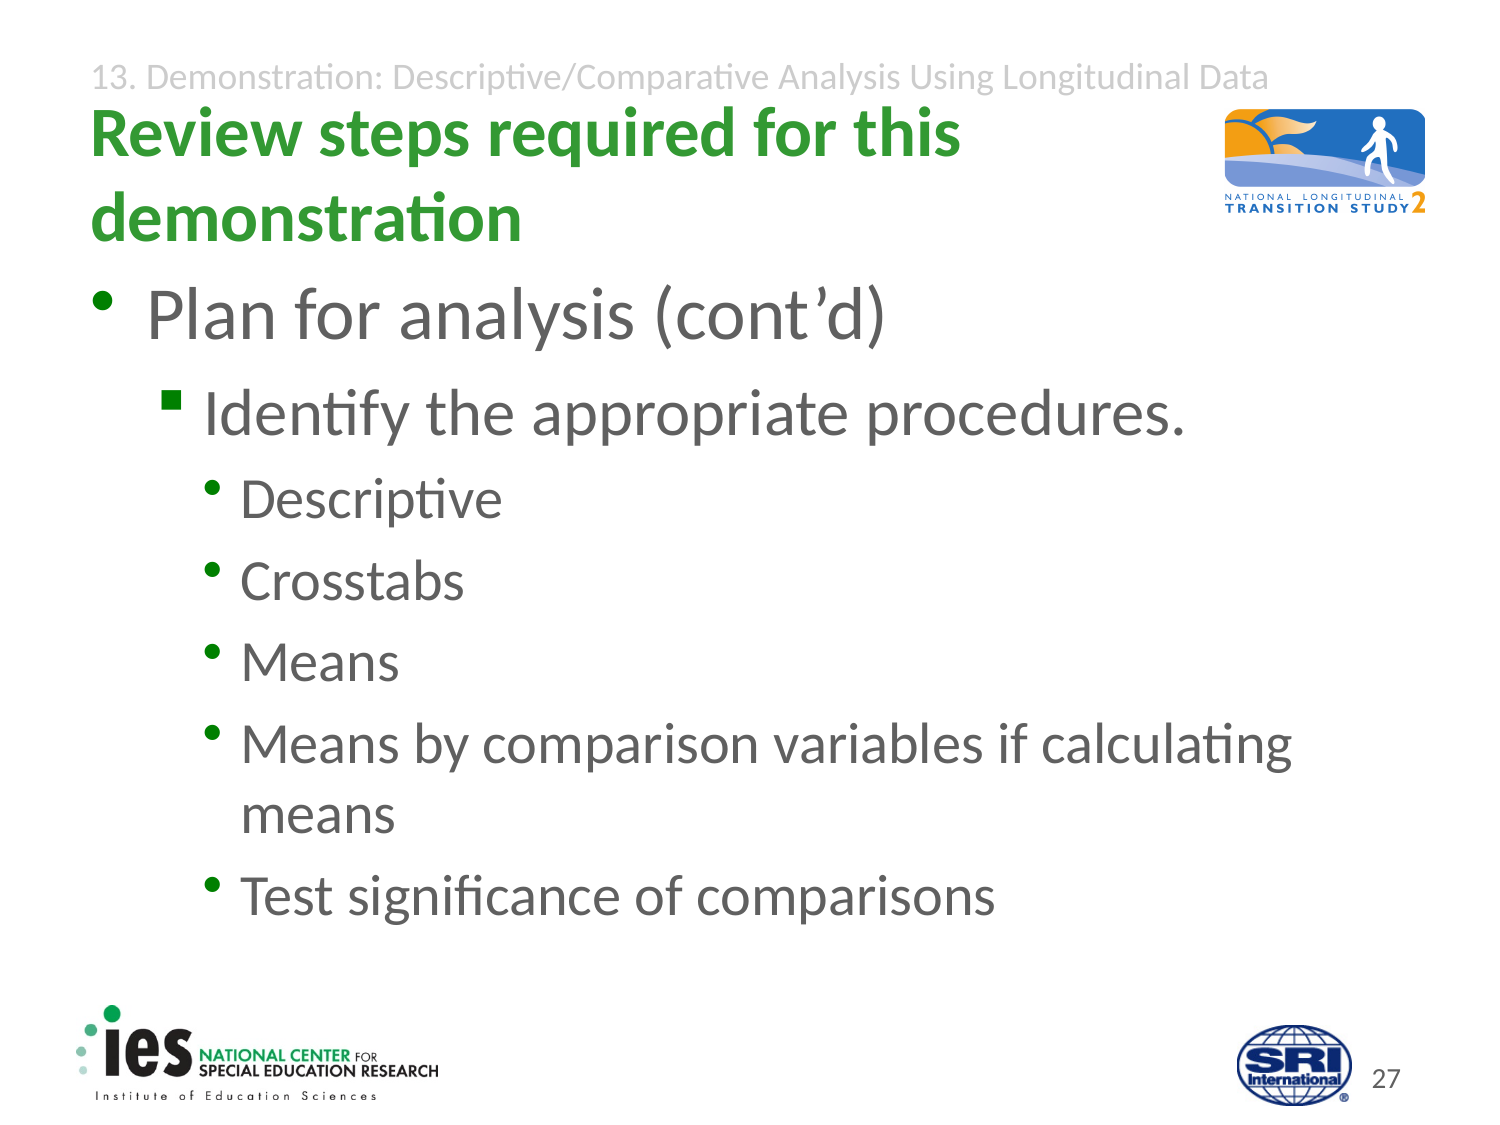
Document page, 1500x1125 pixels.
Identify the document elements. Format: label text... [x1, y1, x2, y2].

list Plan for analysis (cont’d) Identify the appropriate procedures. Descriptive Crosstabs Means Means by comparison variables if calculating means Test significance of comparisons [74, 257, 1426, 1001]
picture [76, 1005, 438, 1100]
picture [1237, 1025, 1352, 1106]
slide_number 26 [1312, 1051, 1417, 1125]
text_box Review steps required for this demonstration [74, 103, 1425, 238]
